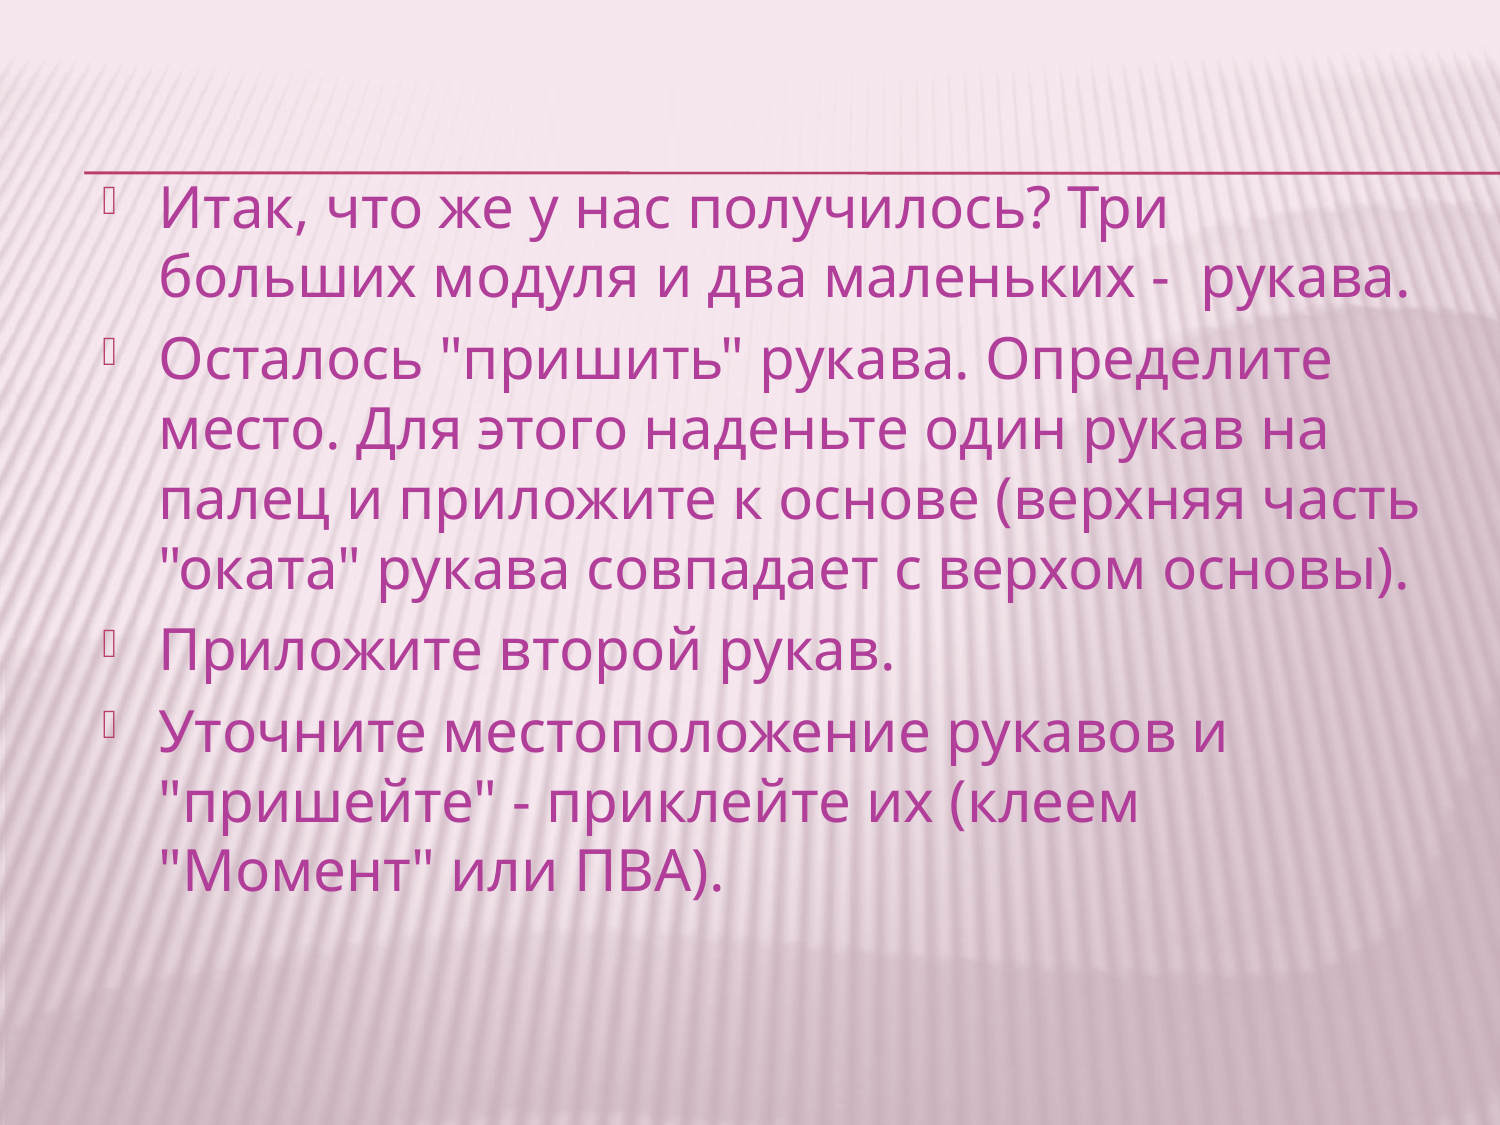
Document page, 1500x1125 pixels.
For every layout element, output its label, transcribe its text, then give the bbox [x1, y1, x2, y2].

list Итак, что же у нас получилось? Три больших модуля и два маленьких - рукава. Осталось "пришить" рукава. Определите место. Для этого наденьте один рукав на палец и приложите к основе (верхняя часть "оката" рукава совпадает с верхом основы). Приложите второй рукав. Уточните местоположение рукавов и "пришейте" - приклейте их (клеем "Момент" или ПВА). [87, 162, 1438, 1050]
